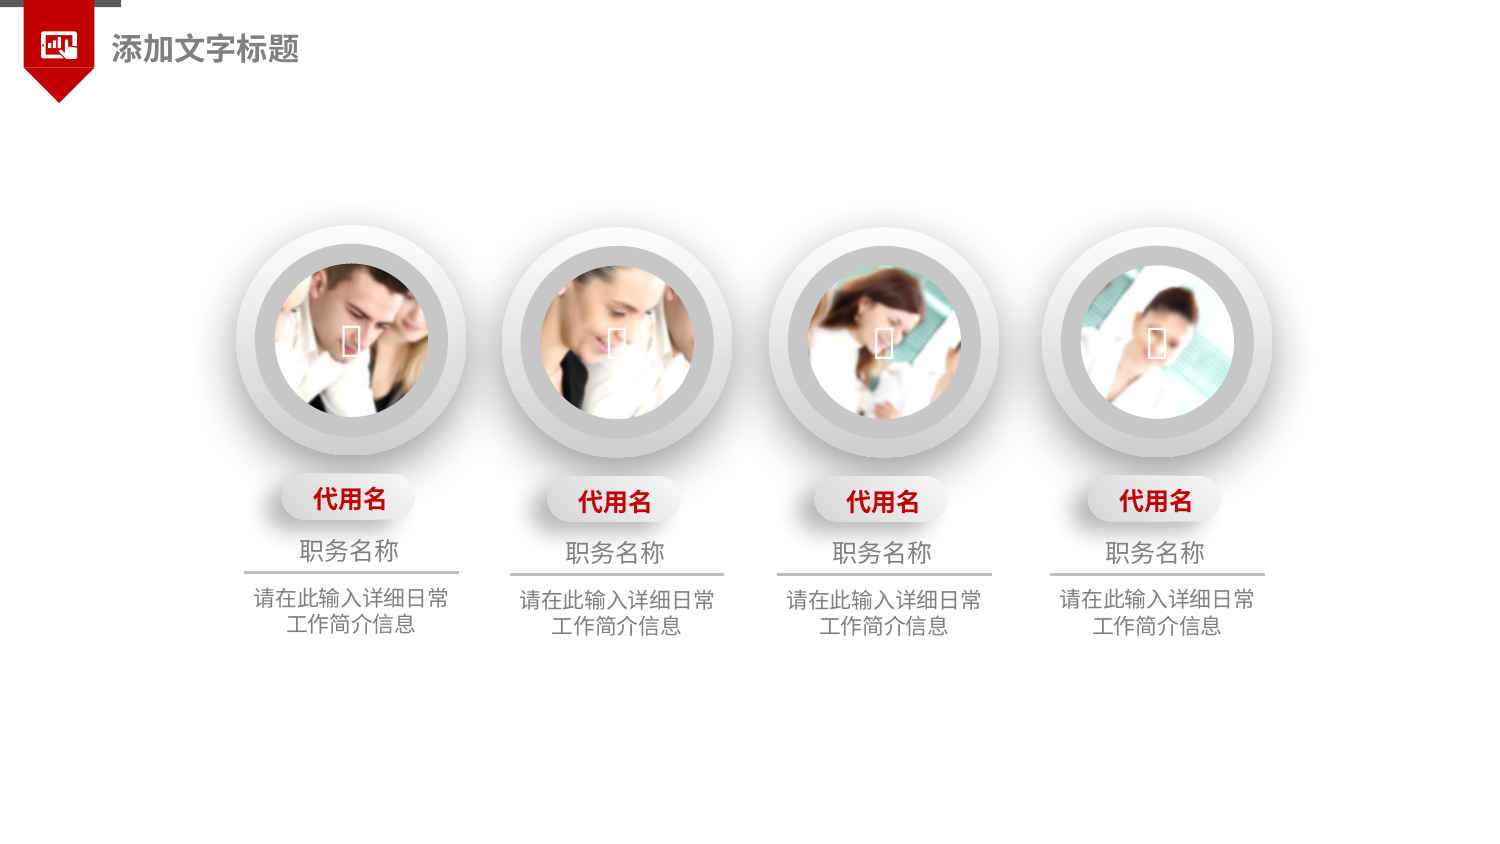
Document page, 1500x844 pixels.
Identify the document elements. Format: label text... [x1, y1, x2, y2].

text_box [236, 225, 467, 456]
text_box 职务名称 [530, 530, 700, 573]
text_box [501, 227, 733, 458]
text_box 请在此输入详细日常工作简介信息 [503, 578, 731, 647]
text_box [546, 483, 552, 514]
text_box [23, 0, 95, 104]
text_box [554, 475, 674, 481]
text_box [1086, 483, 1092, 514]
text_box 职务名称 [1070, 530, 1241, 573]
text_box [1094, 474, 1215, 481]
text_box 代用名 [286, 479, 415, 519]
text_box 请在此输入详细日常工作简介信息 [237, 576, 466, 644]
text_box 请在此输入详细日常工作简介信息 [770, 578, 999, 647]
text_box 代用名 [819, 481, 948, 521]
text_box 职务名称 [797, 530, 968, 573]
text_box 职务名称 [264, 528, 435, 571]
text_box [813, 483, 819, 514]
text_box [280, 481, 286, 512]
text_box 添加文字标题 [103, 24, 343, 71]
text_box [821, 475, 941, 481]
text_box 代用名 [1092, 481, 1221, 520]
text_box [1042, 226, 1273, 458]
text_box 请在此输入详细日常工作简介信息 [1043, 578, 1272, 646]
text_box [0, 0, 23, 8]
text_box [288, 472, 408, 479]
text_box 代用名 [552, 481, 681, 521]
text_box [95, 0, 122, 8]
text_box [769, 227, 1000, 458]
